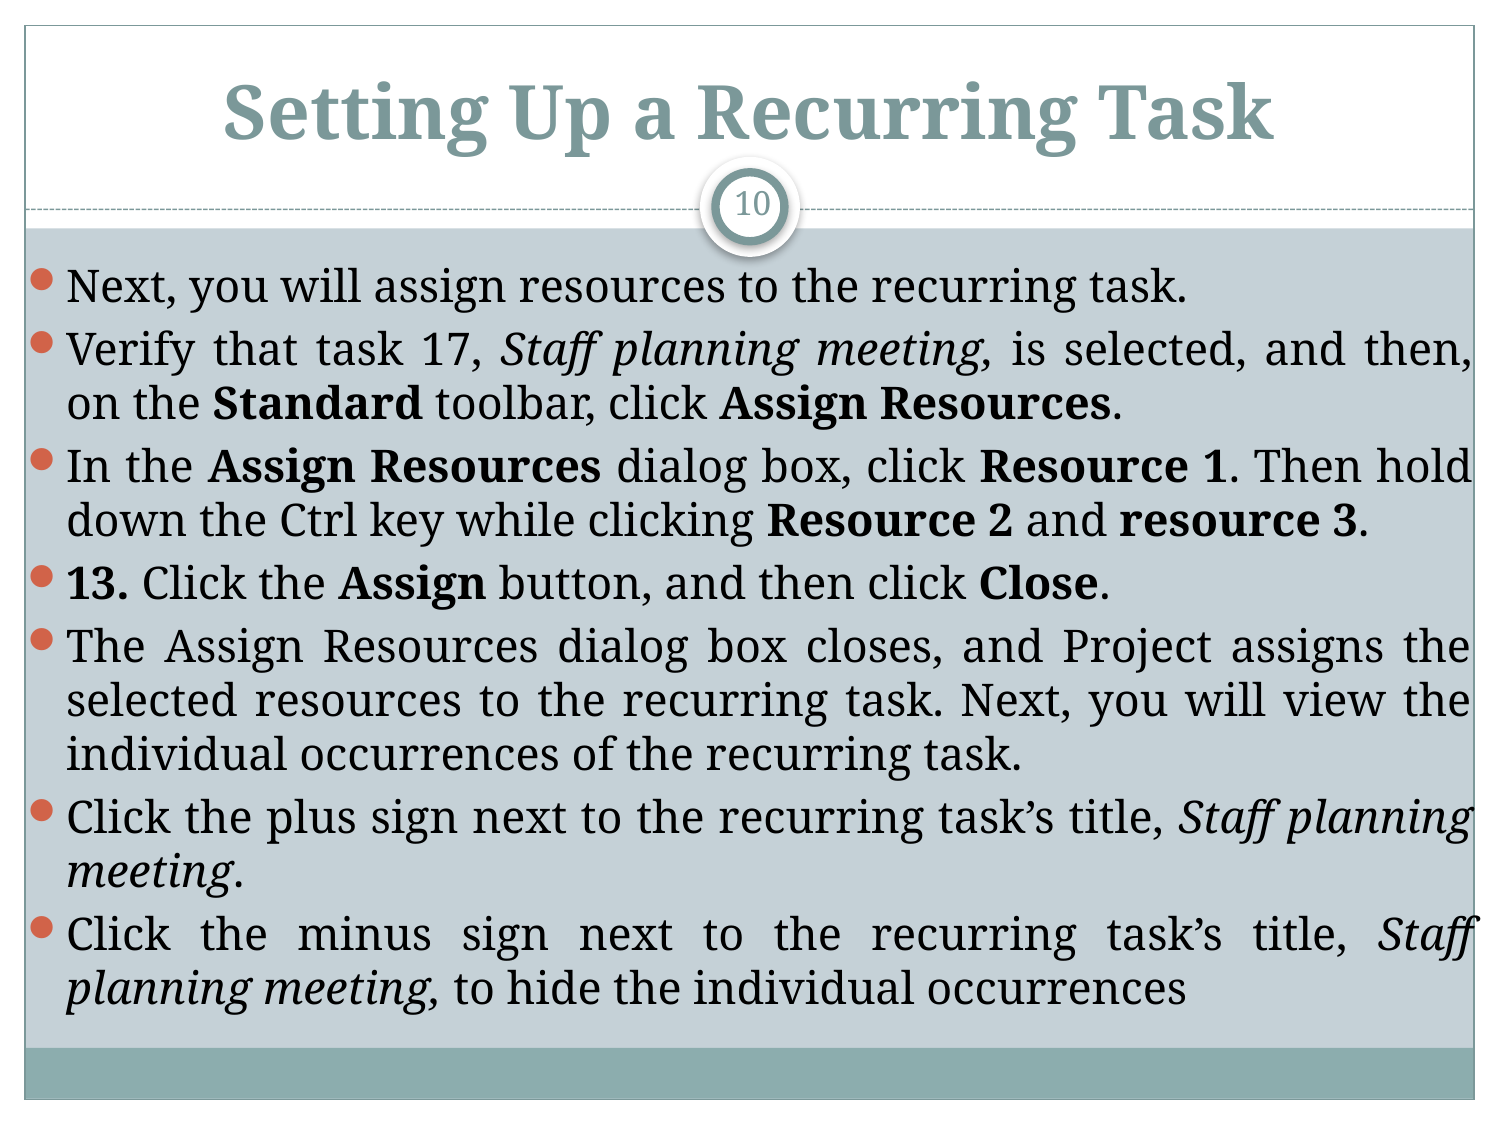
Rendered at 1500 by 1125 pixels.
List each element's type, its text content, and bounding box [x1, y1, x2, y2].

slide_number 10 [715, 168, 791, 241]
list Next, you will assign resources to the recurring task. Verify that task 17, Staff planning meeting, is selected, and then, on the Standard toolbar, click Assign Resources. In the Assign Resources dialog box, click Resource 1. Then hold down the Ctrl key while clicking Resource 2 and resource 3. 13. Click the Assign button, and then click Close. The Assign Resources dialog box closes, and Project assigns the selected resources to the recurring task. Next, you will view the individual occurrences of the recurring task. Click the plus sign next to the recurring task’s title, Staff planning meeting. Click the minus sign next to the recurring task’s title, Staff planning meeting, to hide the individual occurrences [12, 250, 1488, 1075]
title Setting Up a Recurring Task [49, 37, 1450, 162]
